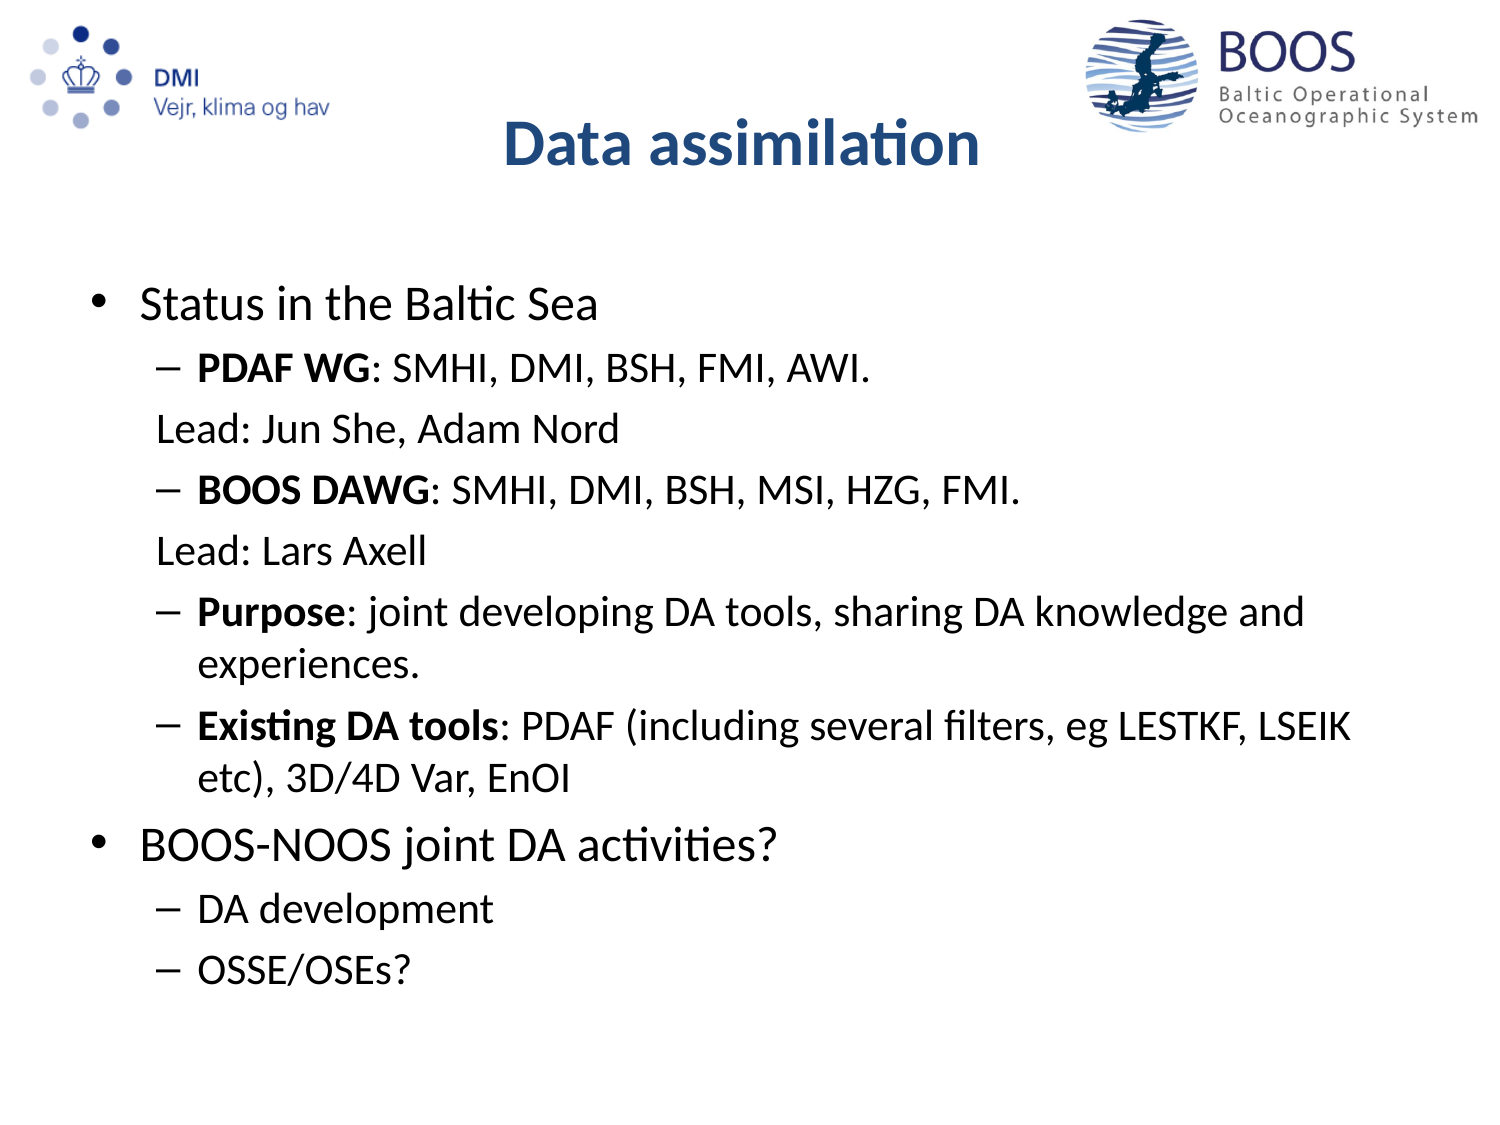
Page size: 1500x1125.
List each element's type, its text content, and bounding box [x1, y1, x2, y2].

list Status in the Baltic Sea PDAF WG: SMHI, DMI, BSH, FMI, AWI. Lead: Jun She, Adam Nord BOOS DAWG: SMHI, DMI, BSH, MSI, HZG, FMI. Lead: Lars Axell Purpose: joint developing DA tools, sharing DA knowledge and experiences. Existing DA tools: PDAF (including several filters, eg LESTKF, LSEIK etc), 3D/4D Var, EnOI BOOS-NOOS joint DA activities? DA development OSSE/OSEs? [75, 262, 1425, 1005]
title Data assimilation [75, 45, 1425, 233]
picture [1085, 2, 1488, 163]
picture [21, 4, 337, 138]
